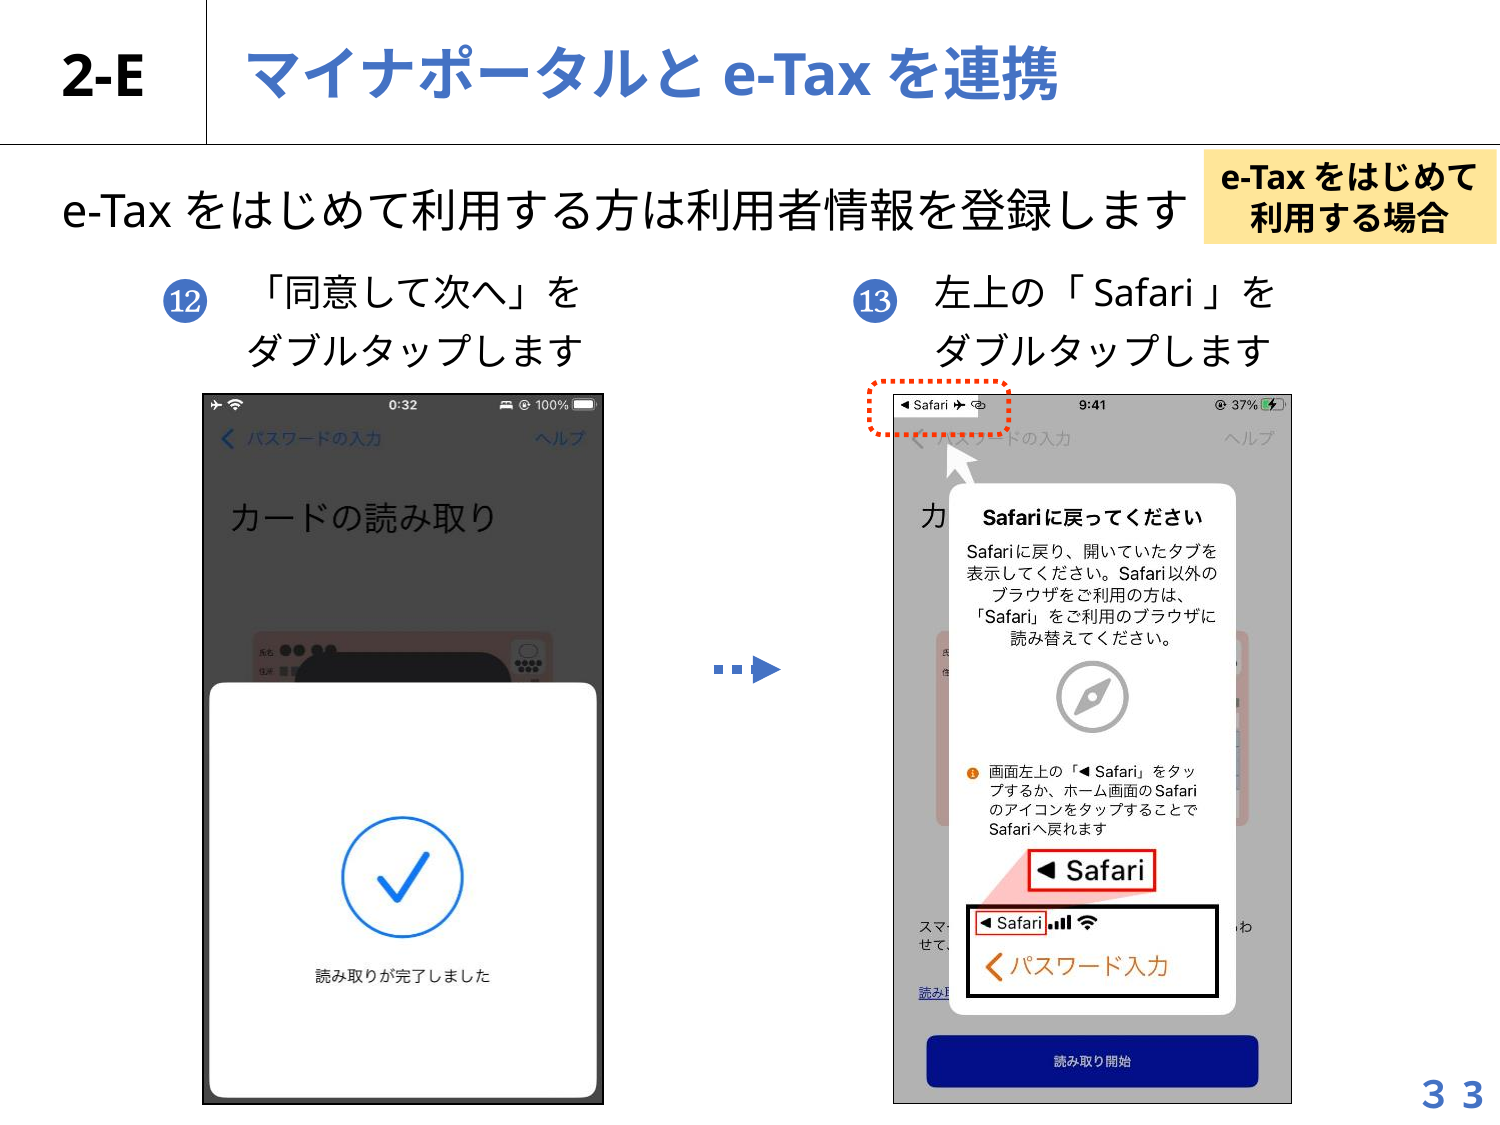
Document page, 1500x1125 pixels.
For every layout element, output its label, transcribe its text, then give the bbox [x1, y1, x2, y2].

text_box ⓭ [835, 274, 919, 343]
text_box 左上の「Safari」を ダブルタップします [919, 248, 1444, 380]
text_box e-Taxをはじめて利用する場合 [1203, 149, 1497, 244]
picture [893, 394, 1292, 1104]
text_box ⓬ [145, 274, 223, 343]
text_box 「同意して次へ」を ダブルタップします [231, 274, 731, 381]
text_box 2-E [0, 0, 207, 147]
text_box [868, 380, 1010, 436]
text_box e-Taxをはじめて利用する方は利用者情報を登録します [46, 180, 1422, 274]
title マイナポータルとe-Taxを連携 [228, 36, 1472, 116]
picture [203, 394, 603, 1104]
text_box ３3 [1399, 1063, 1500, 1123]
